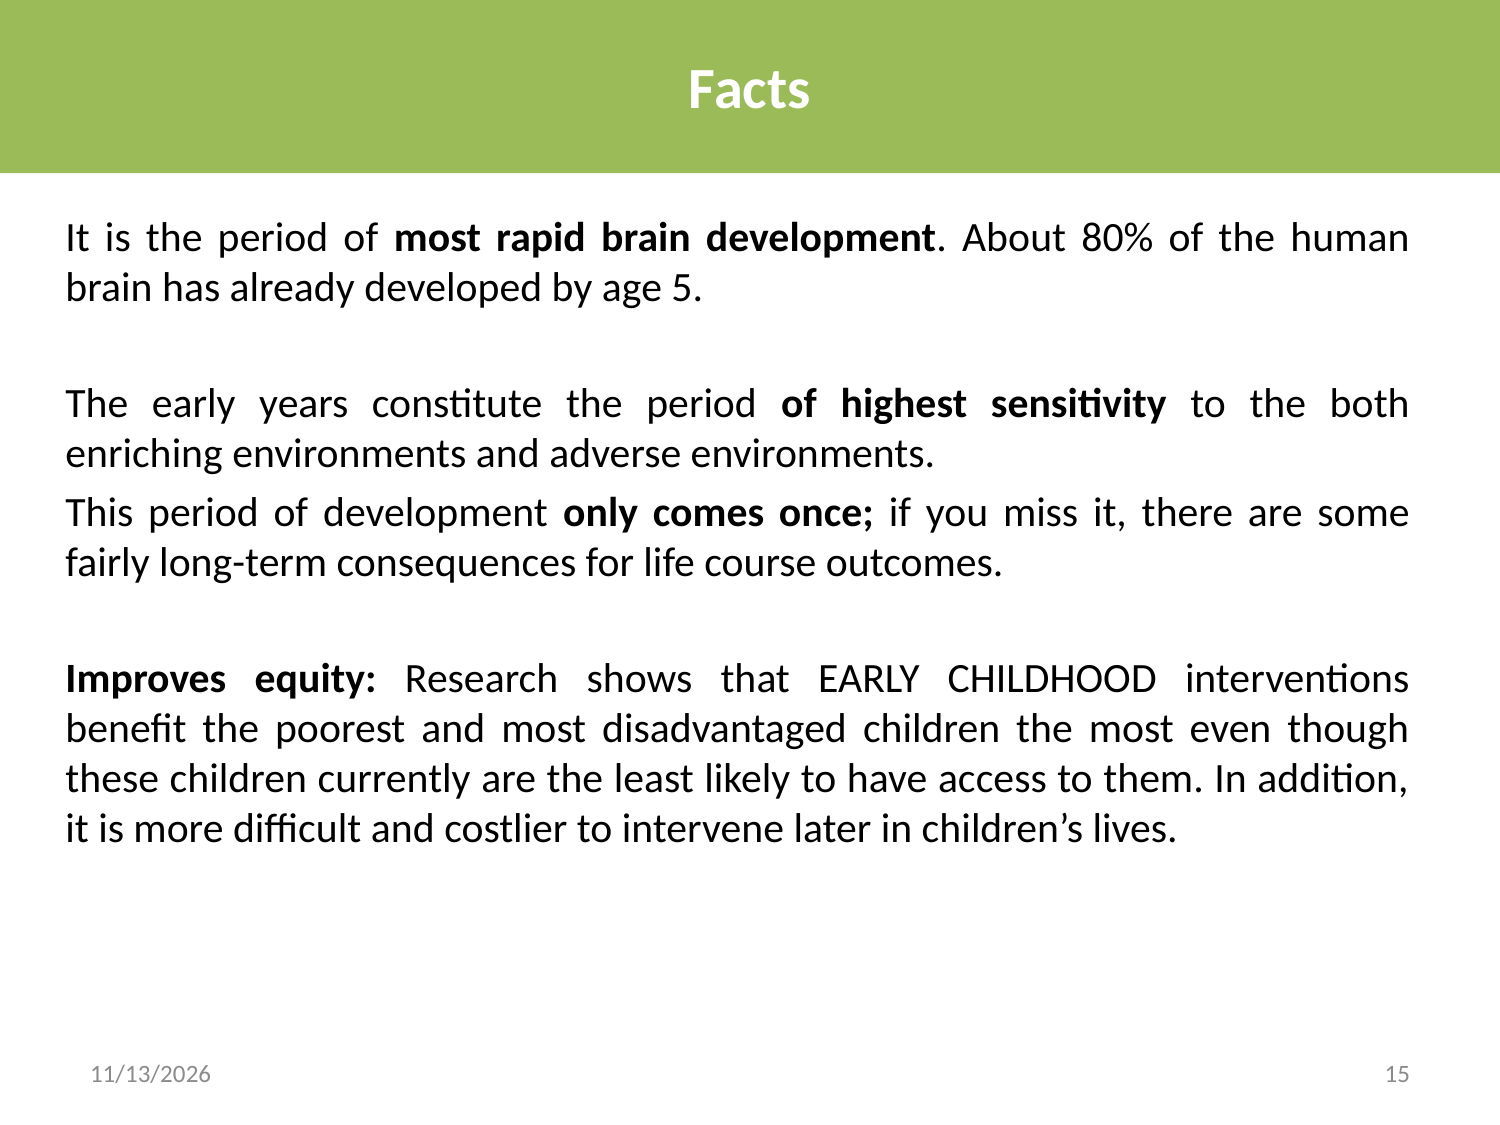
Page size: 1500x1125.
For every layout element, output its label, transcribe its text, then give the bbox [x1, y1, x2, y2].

slide_number 15 [1074, 1042, 1425, 1103]
text_box Facts [0, 0, 1500, 174]
list It is the period of most rapid brain development. About 80% of the human brain has already developed by age 5. The early years constitute the period of highest sensitivity to the both enriching environments and adverse environments. This period of development only comes once; if you miss it, there are some fairly long-term consequences for life course outcomes. Improves equity: Research shows that EARLY CHILDHOOD interventions benefit the poorest and most disadvantaged children the most even though these children currently are the least likely to have access to them. In addition, it is more difficult and costlier to intervene later in children’s lives. [50, 201, 1425, 924]
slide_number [75, 1042, 425, 1103]
